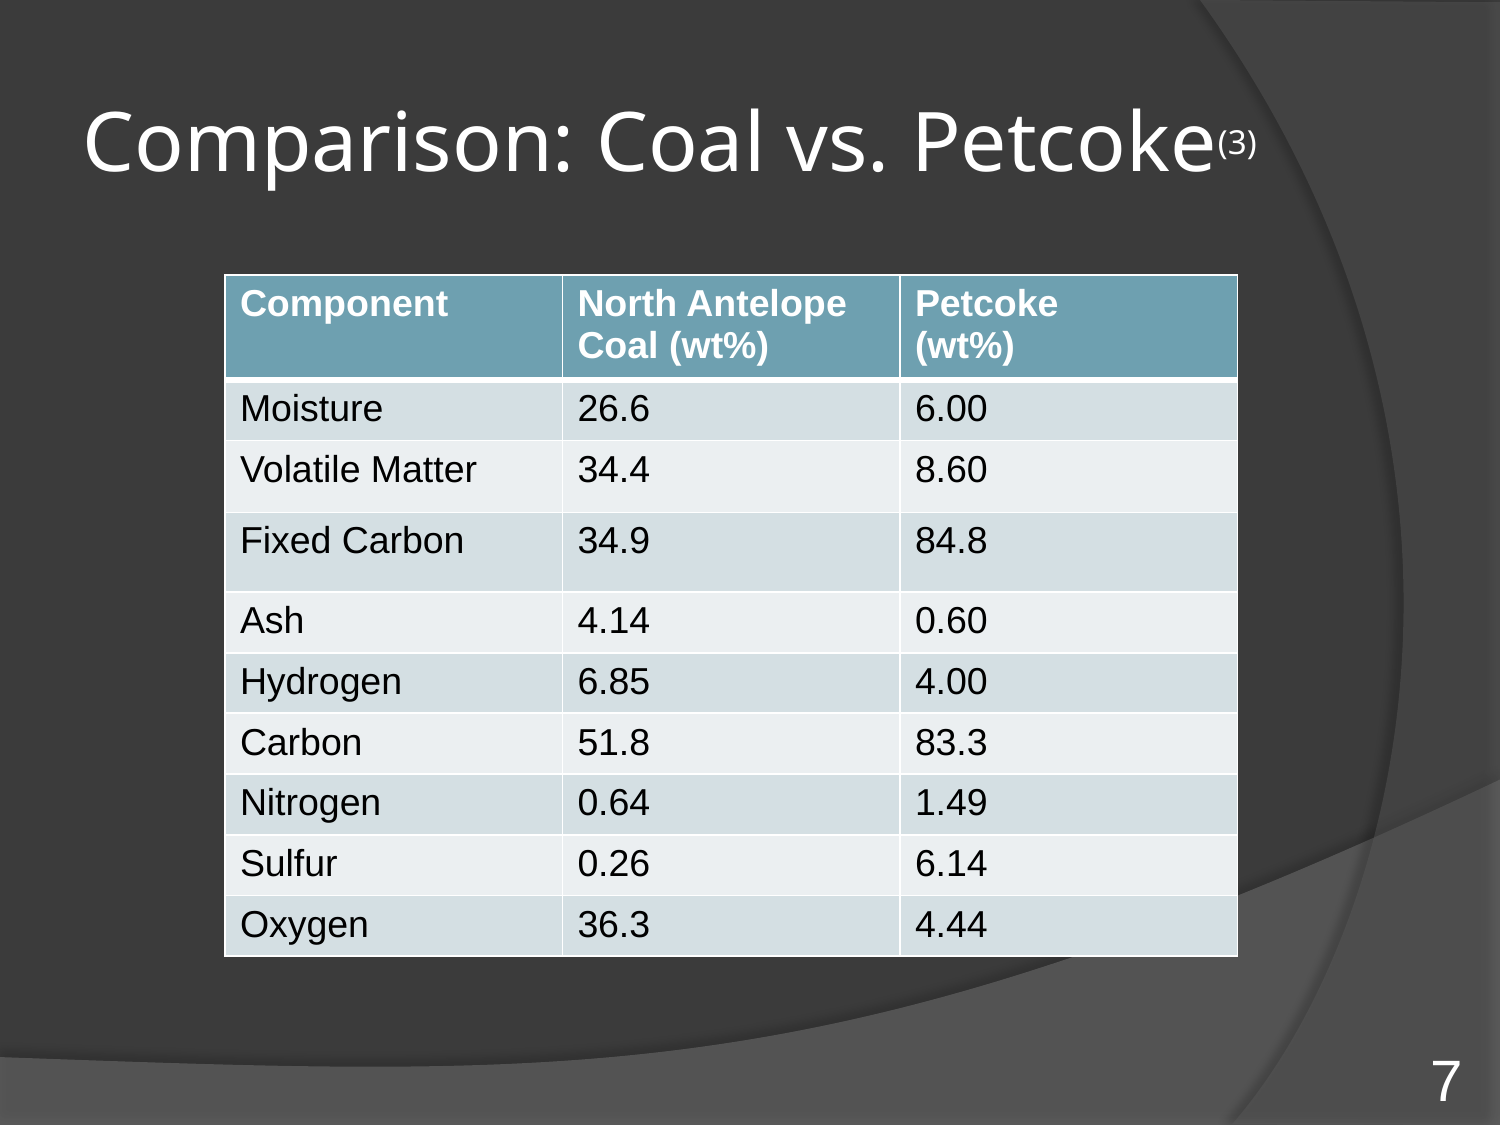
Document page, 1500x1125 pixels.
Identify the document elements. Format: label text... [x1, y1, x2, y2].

title Comparison: Coal vs. Petcoke(3) [75, 45, 1300, 233]
table_header North Antelope Coal (wt%) [563, 276, 899, 377]
table_cell 8.60 [901, 441, 1237, 512]
table_cell Ash [226, 593, 562, 652]
table_cell Oxygen [226, 896, 562, 955]
table_cell Moisture [226, 383, 562, 440]
table_cell Volatile Matter [226, 441, 562, 512]
table_cell 1.49 [901, 775, 1237, 834]
table_header Petcoke (wt%) [901, 276, 1237, 377]
table_cell 36.3 [563, 896, 899, 955]
table_cell Hydrogen [226, 654, 562, 712]
table_cell 4.14 [563, 593, 899, 652]
table_cell 6.14 [901, 836, 1237, 895]
table_cell 0.60 [901, 593, 1237, 652]
table_cell 4.00 [901, 654, 1237, 712]
table_cell 83.3 [901, 714, 1237, 773]
table_cell 4.44 [901, 896, 1237, 955]
table_cell Sulfur [226, 836, 562, 895]
table_cell Fixed Carbon [226, 513, 562, 591]
table_cell Nitrogen [226, 775, 562, 834]
slide_number 7 [1337, 1053, 1463, 1114]
table_cell Carbon [226, 714, 562, 773]
table_cell 6.85 [563, 654, 899, 712]
table_cell 0.26 [563, 836, 899, 895]
table_cell 51.8 [563, 714, 899, 773]
table_cell 34.4 [563, 441, 899, 512]
table_cell 6.00 [901, 383, 1237, 440]
table_header Component [226, 276, 562, 377]
table_cell 34.9 [563, 513, 899, 591]
table_cell 26.6 [563, 383, 899, 440]
table_cell 84.8 [901, 513, 1237, 591]
table_cell 0.64 [563, 775, 899, 834]
